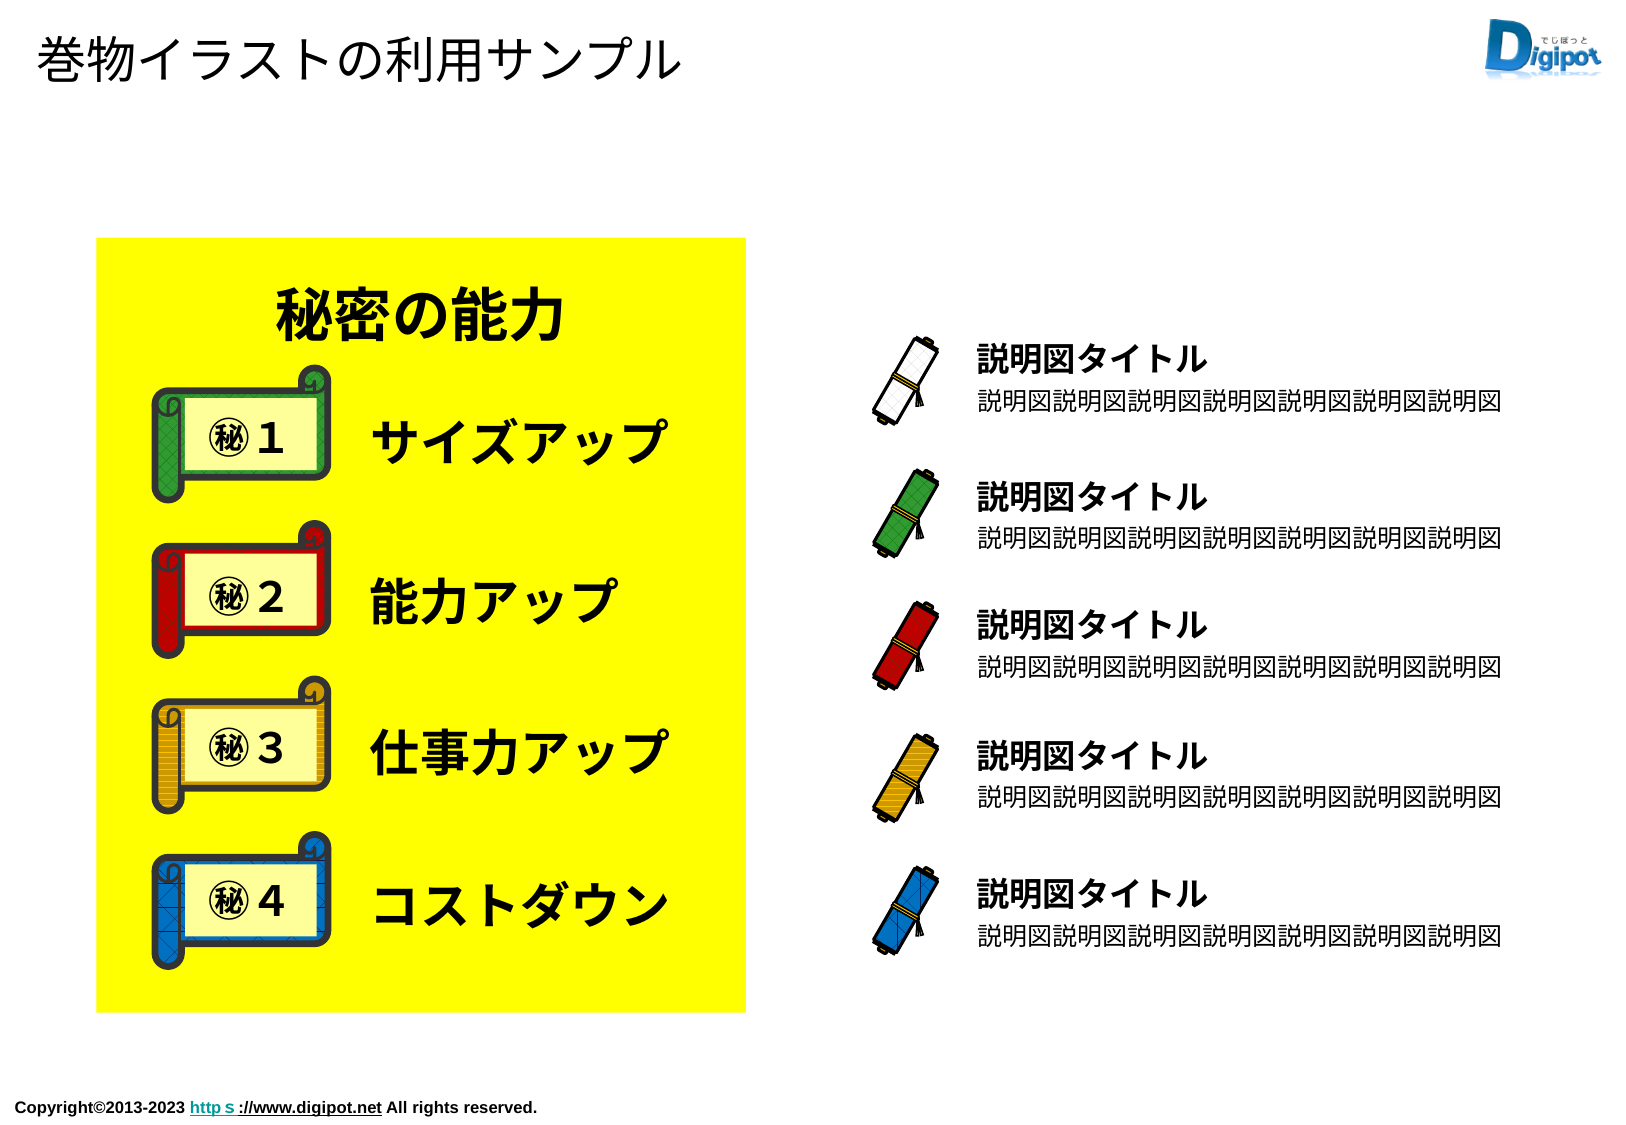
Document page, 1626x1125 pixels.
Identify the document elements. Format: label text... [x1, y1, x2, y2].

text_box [889, 467, 927, 563]
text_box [890, 334, 927, 431]
text_box 秘密の能力 [260, 270, 582, 355]
text_box コストダウン [355, 867, 685, 942]
text_box 説明図タイトル [961, 727, 1225, 783]
text_box 説明図説明図説明図説明図説明図説明図説明図 [962, 515, 1518, 560]
text_box 説明図タイトル [961, 597, 1225, 652]
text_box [156, 369, 327, 499]
text_box 説明図説明図説明図説明図説明図説明図説明図 [962, 643, 1518, 689]
text_box 説明図説明図説明図説明図説明図説明図説明図 [962, 912, 1518, 958]
text_box 説明図タイトル [961, 866, 1225, 921]
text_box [890, 864, 927, 961]
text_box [156, 680, 327, 810]
text_box 説明図説明図説明図説明図説明図説明図説明図 [962, 377, 1518, 423]
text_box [156, 836, 327, 965]
text_box [96, 237, 746, 1013]
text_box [890, 599, 927, 696]
text_box 仕事力アップ [355, 714, 685, 790]
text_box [890, 732, 927, 828]
text_box 説明図タイトル [961, 468, 1225, 524]
title 巻物イラストの利用サンプル [21, 19, 881, 98]
picture [1485, 19, 1602, 82]
text_box サイズアップ [355, 404, 685, 480]
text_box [156, 525, 327, 654]
text_box 説明図説明図説明図説明図説明図説明図説明図 [962, 774, 1518, 819]
text_box 説明図タイトル [961, 331, 1225, 386]
text_box 能力アップ [354, 563, 635, 638]
